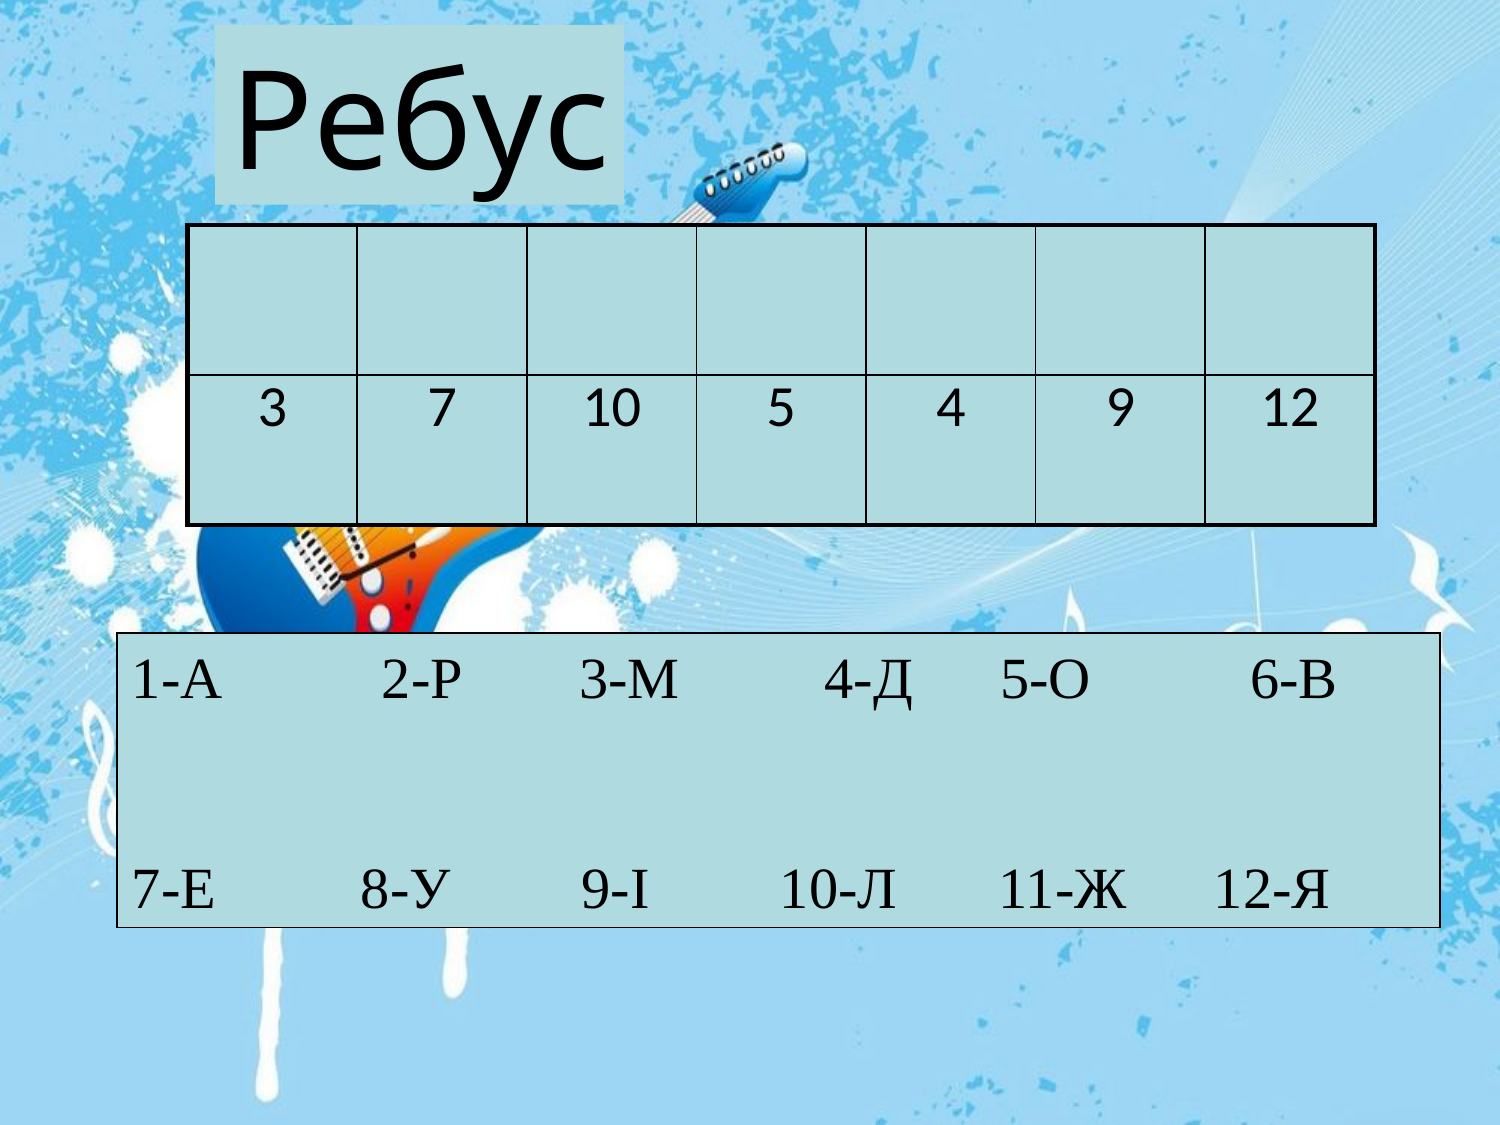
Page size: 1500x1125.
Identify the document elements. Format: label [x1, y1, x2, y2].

list [0, 0, 1500, 1125]
